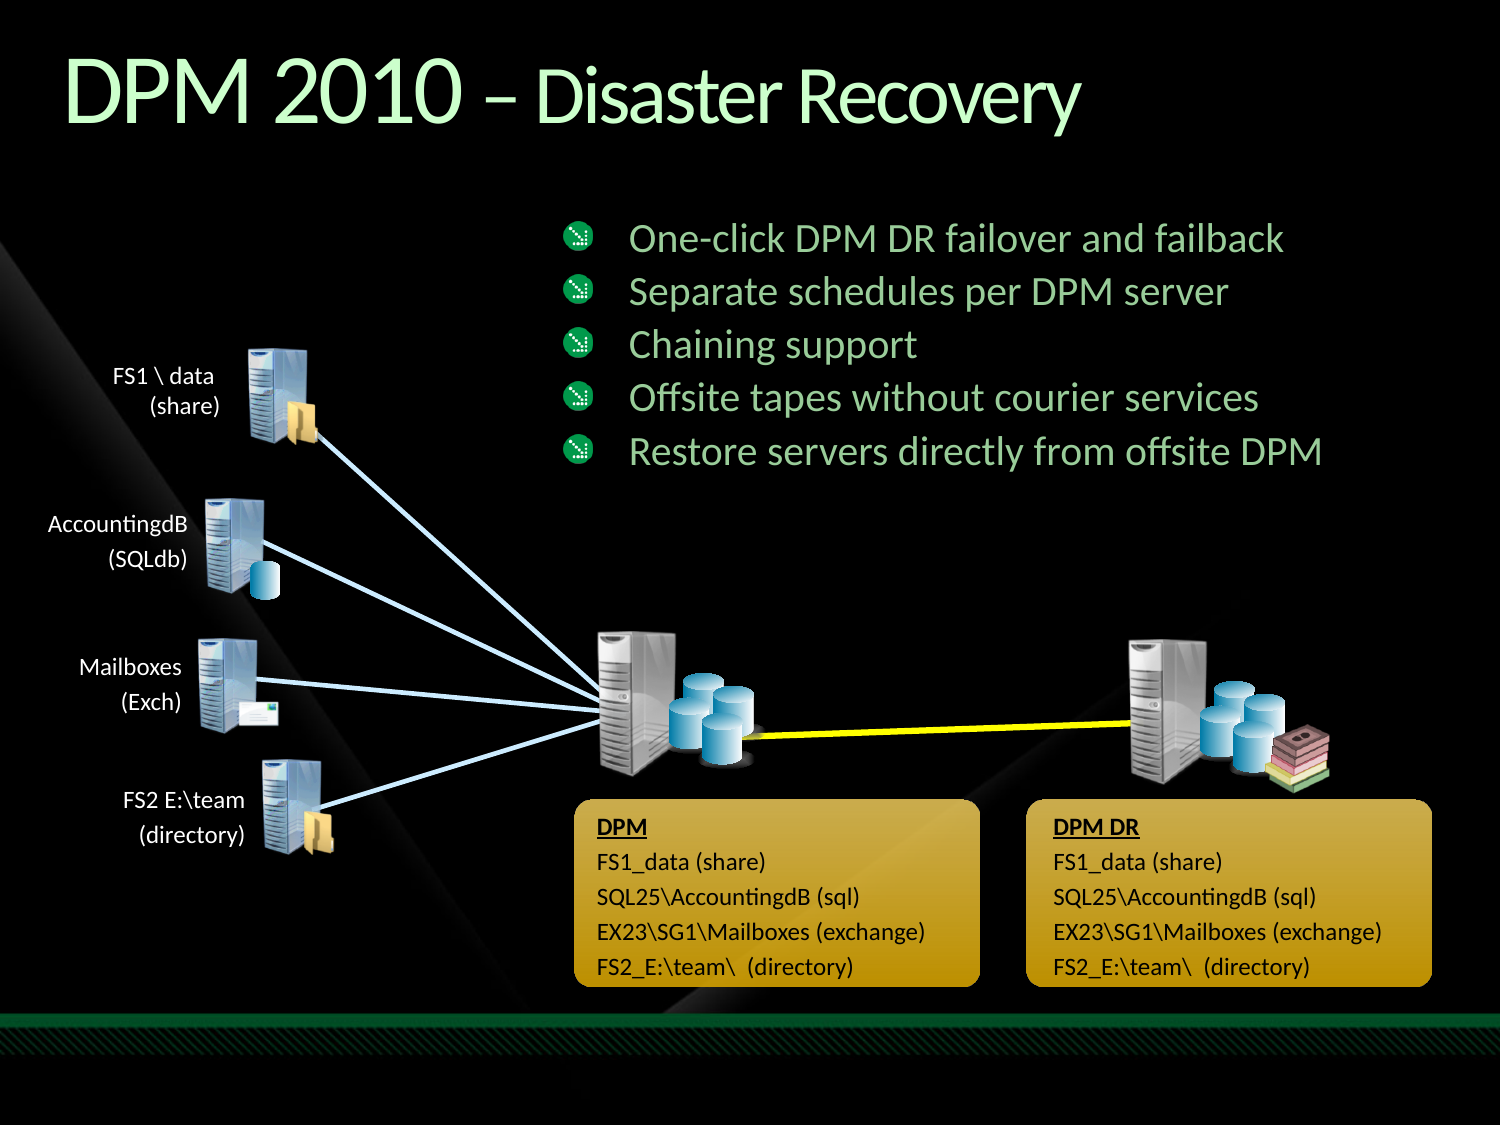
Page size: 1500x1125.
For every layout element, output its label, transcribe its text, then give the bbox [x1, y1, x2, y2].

picture [0, 0, 1500, 1125]
list One-click DPM DR failover and failback Separate schedules per DPM server Chaining support Offsite tapes without courier services Restore servers directly from offsite DPM [563, 216, 1465, 524]
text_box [984, 639, 1432, 994]
title DPM 2010 – Disaster Recovery [62, 37, 1438, 147]
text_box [24, 348, 980, 995]
text_box [609, 183, 1465, 322]
